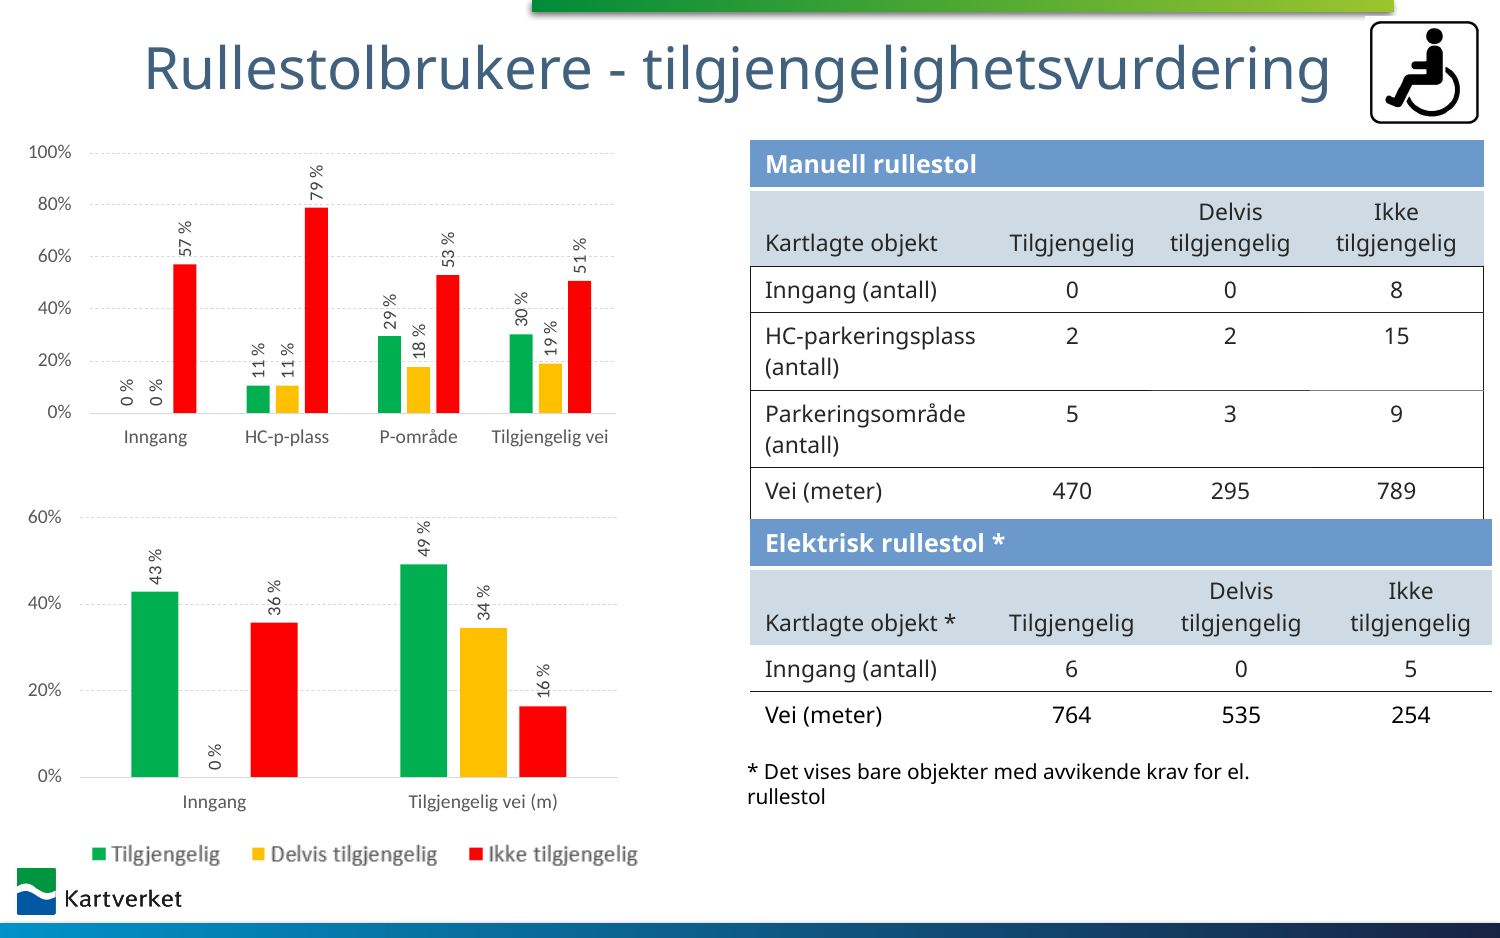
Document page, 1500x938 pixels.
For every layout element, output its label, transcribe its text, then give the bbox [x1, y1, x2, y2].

table_cell 535 [1153, 692, 1330, 738]
table_header Manuell rullestol [750, 140, 1484, 187]
table_cell Inngang (antall) [751, 267, 994, 312]
table_cell 295 [1151, 468, 1310, 519]
table_cell Kartlagte objekt [750, 191, 994, 266]
picture [20, 135, 629, 457]
table_cell 9 [1310, 391, 1483, 467]
table_cell 15 [1310, 313, 1483, 390]
table_cell HC-parkeringsplass (antall) [751, 313, 994, 390]
text_box * Det vises bare objekter med avvikende krav for el. rullestol [732, 751, 1317, 816]
table_cell 470 [994, 468, 1151, 519]
table_cell Kartlagte objekt * [750, 570, 991, 645]
table_header Elektrisk rullestol * [750, 519, 1492, 566]
picture [20, 499, 630, 822]
table_cell 0 [1153, 645, 1330, 691]
table_cell Vei (meter) [751, 468, 994, 519]
table_cell Parkeringsområde (antall) [751, 391, 994, 467]
table_cell 2 [1151, 313, 1310, 390]
table_cell Tilgjengelig [994, 191, 1151, 266]
table_cell 789 [1310, 468, 1483, 519]
table_cell 764 [991, 692, 1153, 738]
table_cell Ikke tilgjengelig [1330, 570, 1492, 645]
table_cell Delvis tilgjengelig [1151, 191, 1310, 266]
table_cell Ikke tilgjengelig [1310, 191, 1484, 266]
table_cell 5 [1330, 645, 1492, 691]
table_cell Tilgjengelig [991, 570, 1153, 645]
table_cell 5 [994, 391, 1151, 467]
text_box Rullestolbrukere - tilgjengelighetsvurdering [39, 12, 1348, 109]
table_cell 2 [994, 313, 1151, 390]
picture [1365, 16, 1484, 129]
table_cell Inngang (antall) [750, 645, 991, 691]
table_cell 8 [1310, 267, 1483, 312]
table_cell 0 [994, 267, 1151, 312]
table_cell 254 [1330, 692, 1492, 738]
picture [86, 838, 643, 870]
table_cell 6 [991, 645, 1153, 691]
table_cell 3 [1151, 391, 1310, 467]
table_cell 0 [1151, 267, 1310, 312]
table_cell Delvis tilgjengelig [1153, 570, 1330, 645]
table_cell Vei (meter) [750, 692, 991, 738]
